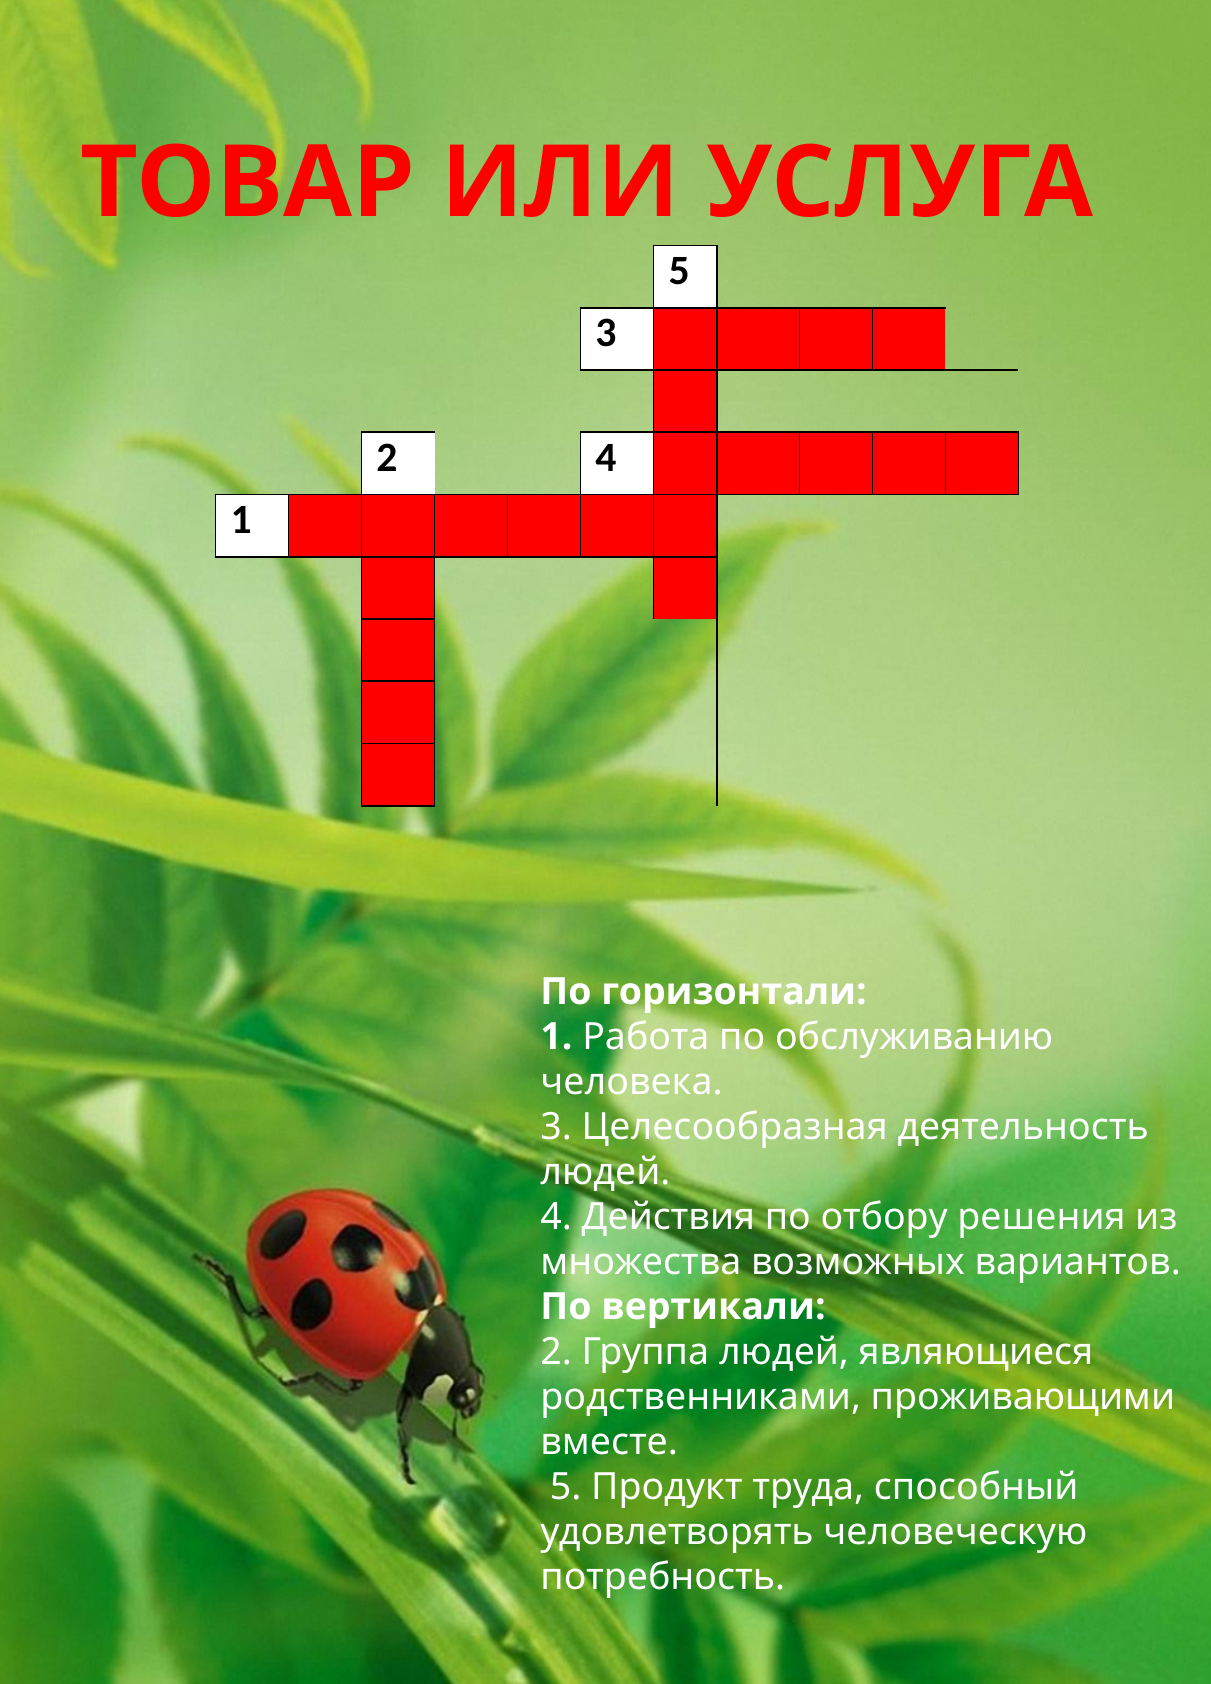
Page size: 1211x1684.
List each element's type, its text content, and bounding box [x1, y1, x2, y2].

title [60, 67, 1151, 215]
text_box По горизонтали: 1. Работа по обслуживанию человека. 3. Целесообразная деятельность людей. 4. Действия по отбору решения из множества возможных вариантов. По вертикали: 2. Группа людей, являющиеся родственниками, проживающими вместе. 5. Продукт труда, способный удовлетворять человеческую потребность. [525, 1459, 1211, 1605]
text_box ТОВАР ИЛИ УСЛУГА [38, 109, 1137, 215]
picture [0, 0, 1211, 1684]
